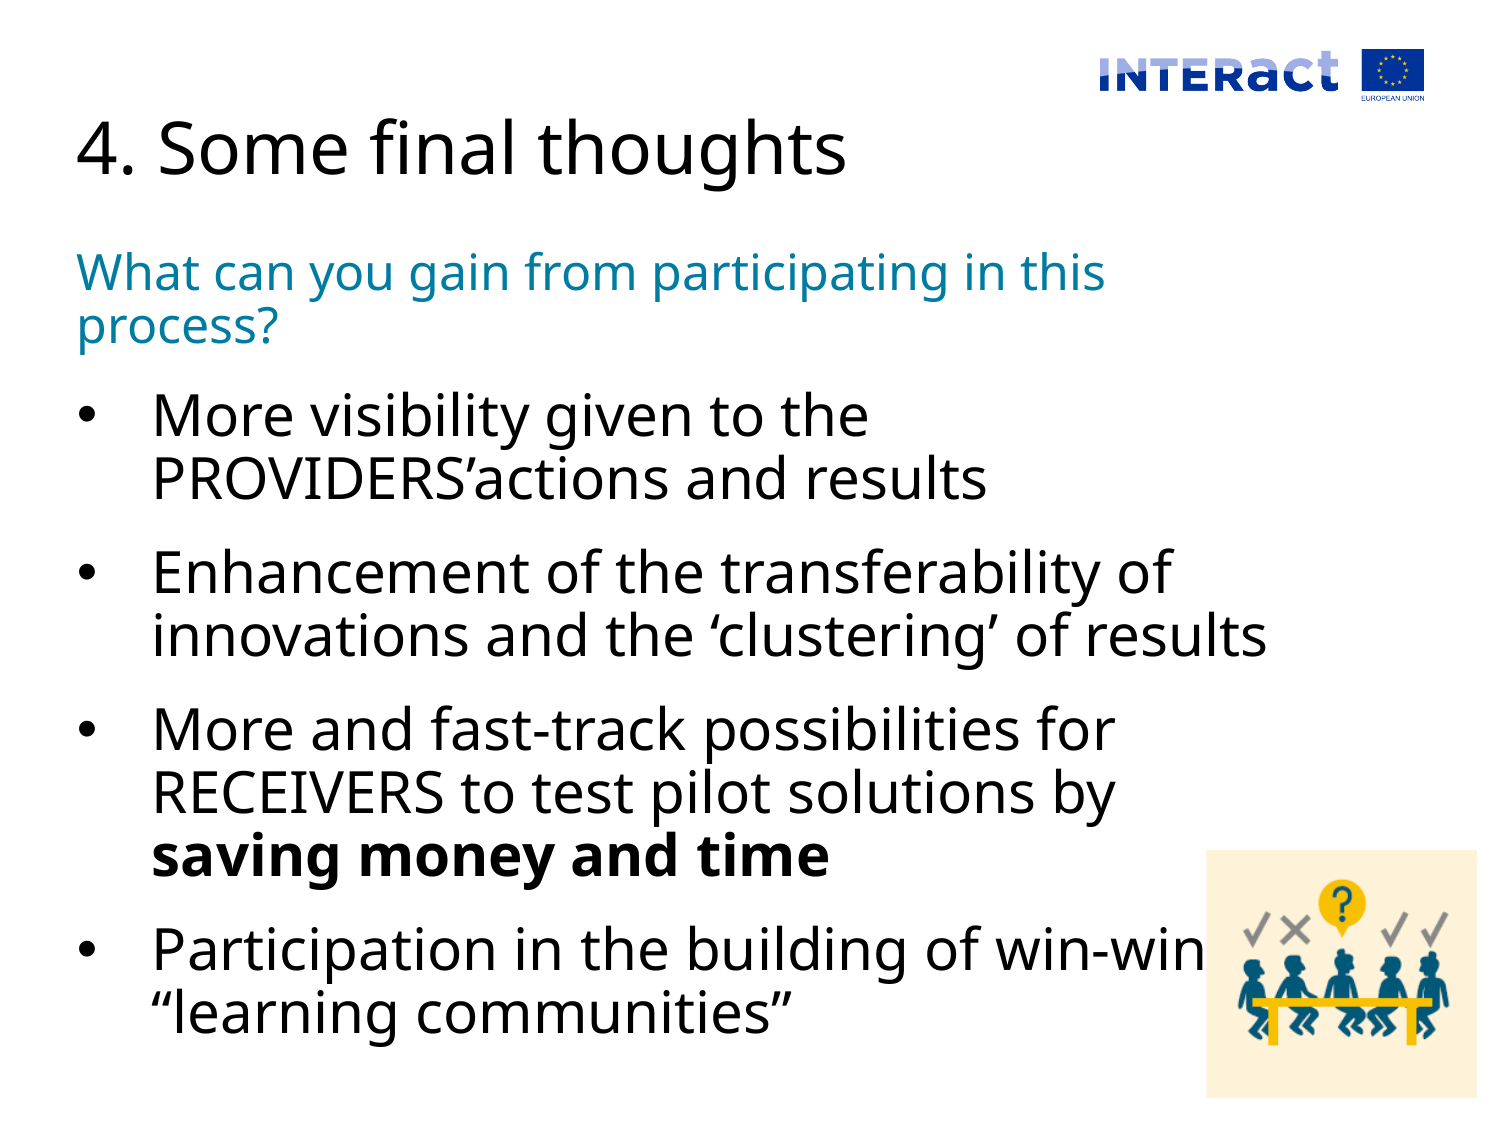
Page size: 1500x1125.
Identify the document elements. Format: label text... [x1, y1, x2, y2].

list What can you gain from participating in this process? More visibility given to the PROVIDERS’actions and results Enhancement of the transferability of innovations and the ‘clustering’ of results More and fast-track possibilities for RECEIVERS to test pilot solutions by saving money and time Participation in the building of win-win “learning communities” [76, 246, 1304, 993]
title 4. Some final thoughts [76, 111, 1424, 191]
picture [1100, 49, 1424, 101]
picture [1206, 850, 1477, 1098]
